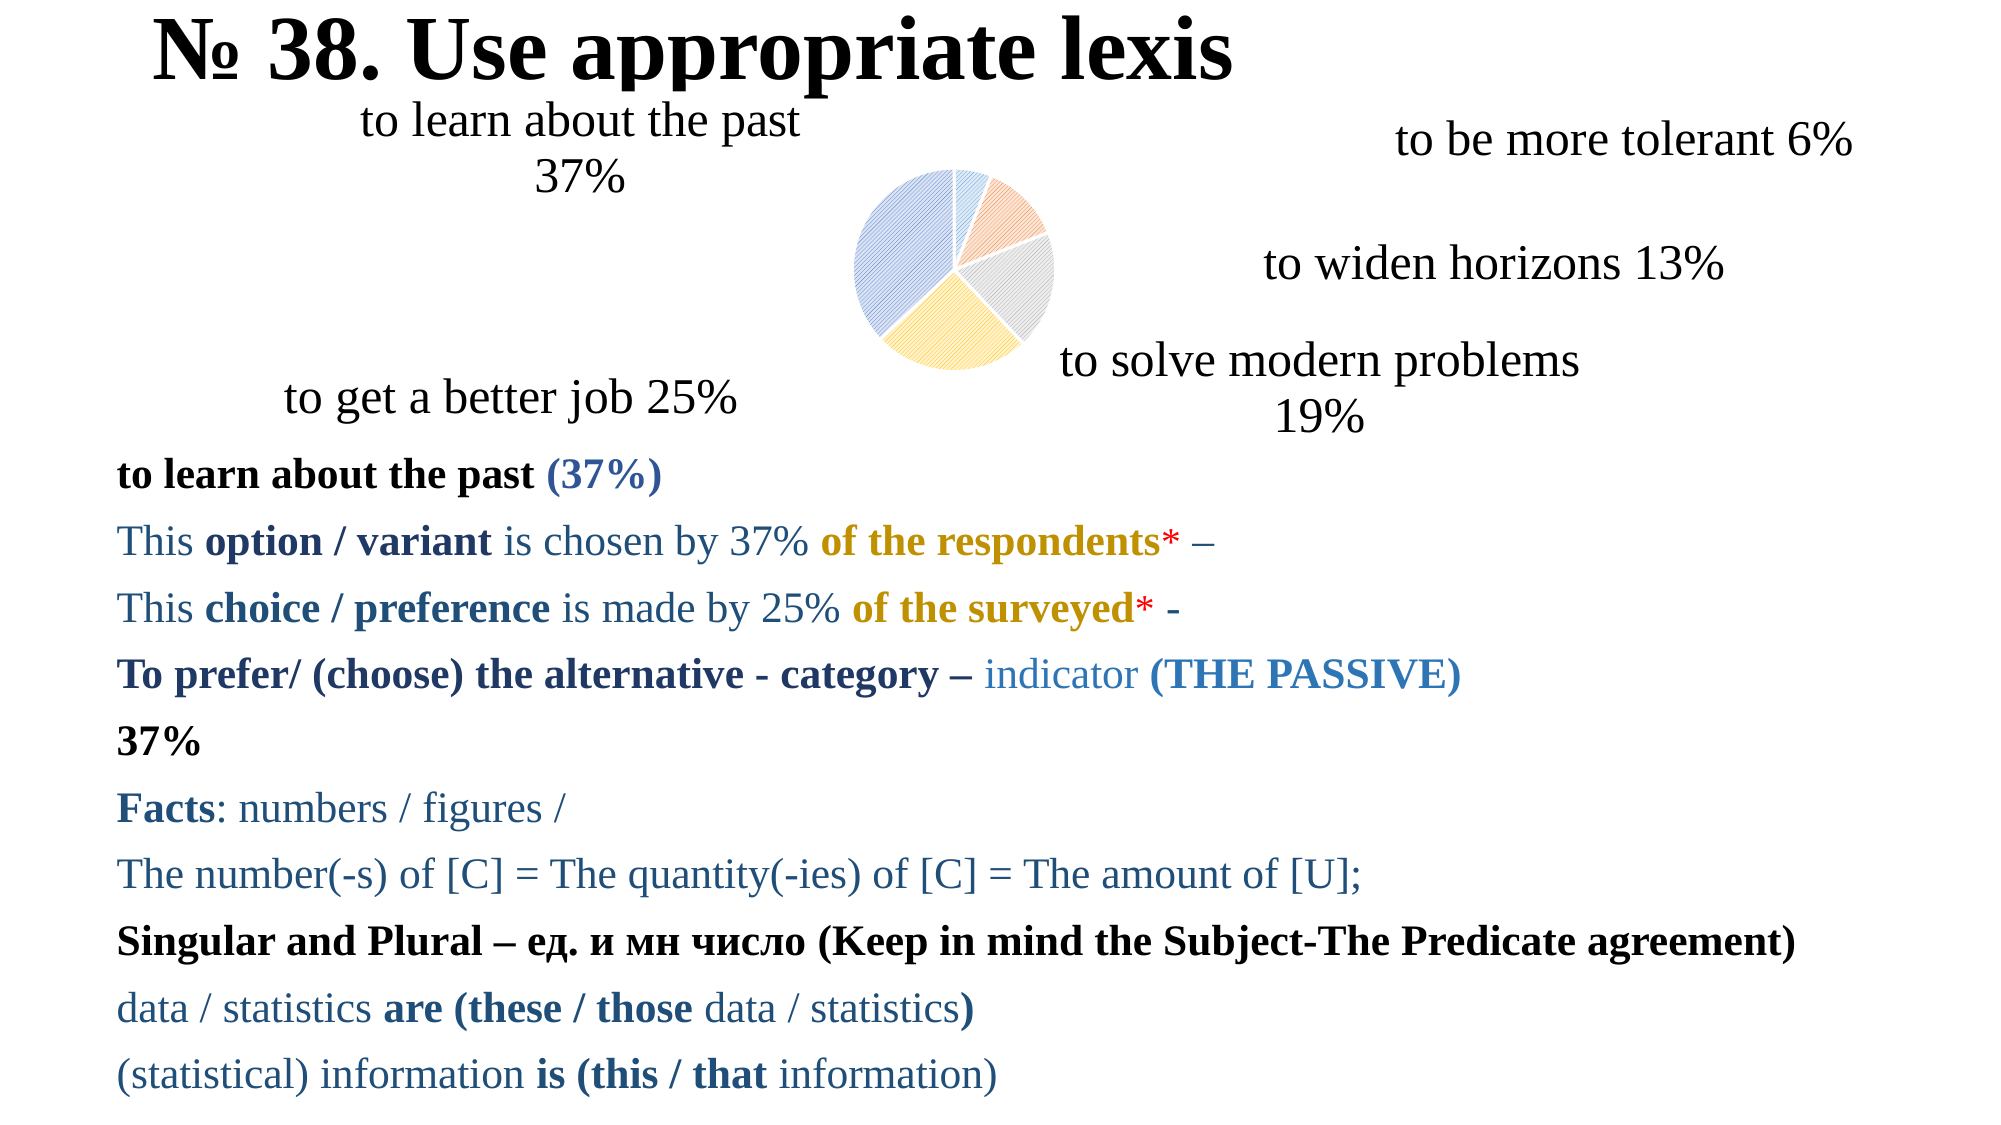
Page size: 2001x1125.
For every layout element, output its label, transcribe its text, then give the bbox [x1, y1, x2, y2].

chart [101, 91, 1892, 444]
title № 38. Use appropriate lexis [137, 19, 1863, 81]
list to learn about the past (37%) This option / variant is chosen by 37% of the respondents* – This choice / preference is made by 25% of the surveyed* - To prefer/ (choose) the alternative - category – indicator (THE PASSIVE) 37% Facts: numbers / figures / The number(-s) of [C] = The quantity(-ies) of [C] = The amount of [U]; Singular and Plural – ед. и мн число (Keep in mind the Subject-The Predicate agreement) data / statistics are (these / those data / statistics) (statistical) information is (this / that information) [101, 443, 2000, 1106]
